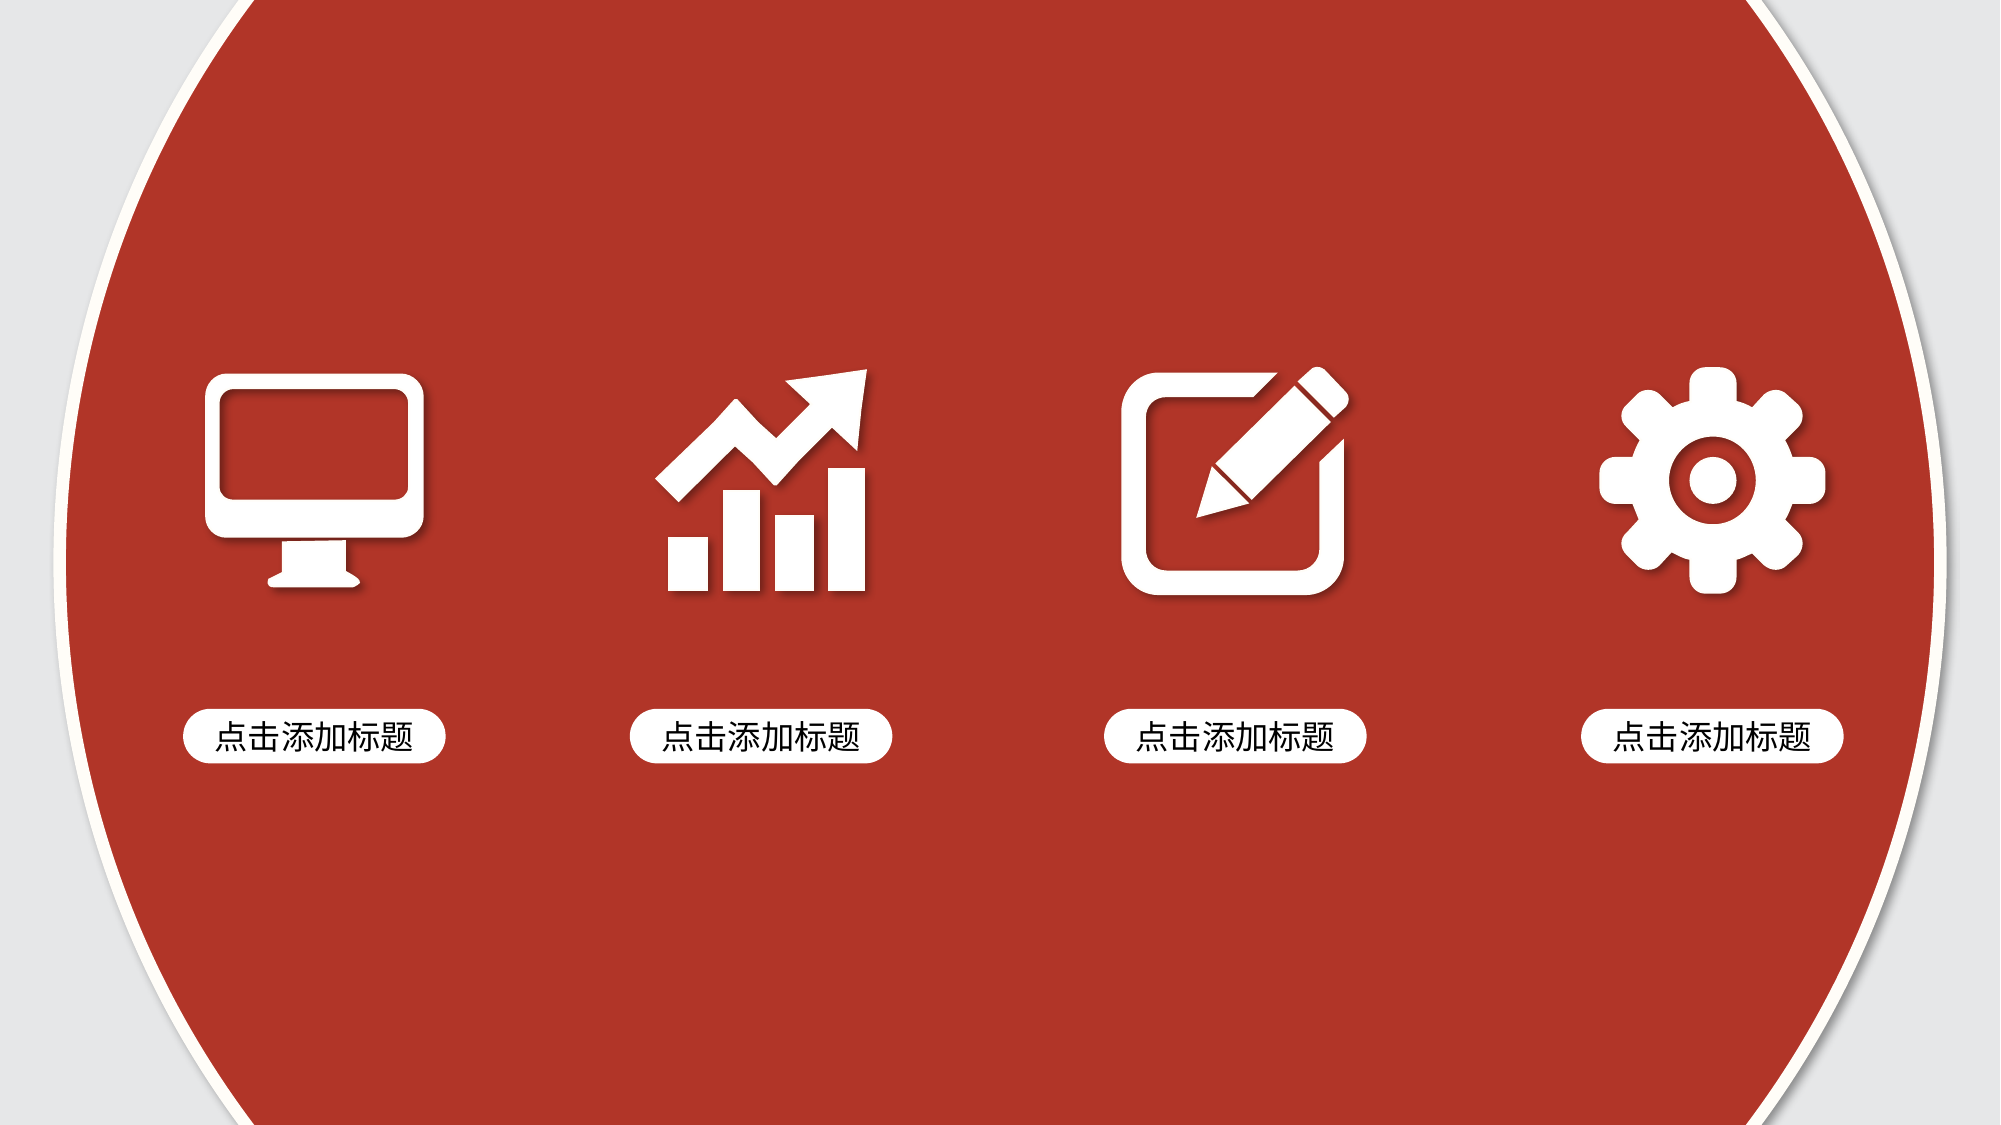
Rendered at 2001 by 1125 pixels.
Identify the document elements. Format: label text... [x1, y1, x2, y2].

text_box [656, 370, 866, 591]
text_box [1121, 372, 1344, 596]
text_box [205, 373, 424, 538]
text_box 点击添加标题 [182, 707, 447, 765]
text_box 点击添加标题 [628, 707, 894, 765]
text_box 点击添加标题 [1580, 707, 1845, 765]
text_box [1599, 367, 1826, 594]
text_box [267, 540, 361, 588]
text_box [1297, 366, 1349, 418]
text_box [58, 0, 1942, 1125]
text_box 点击添加标题 [1103, 707, 1368, 765]
